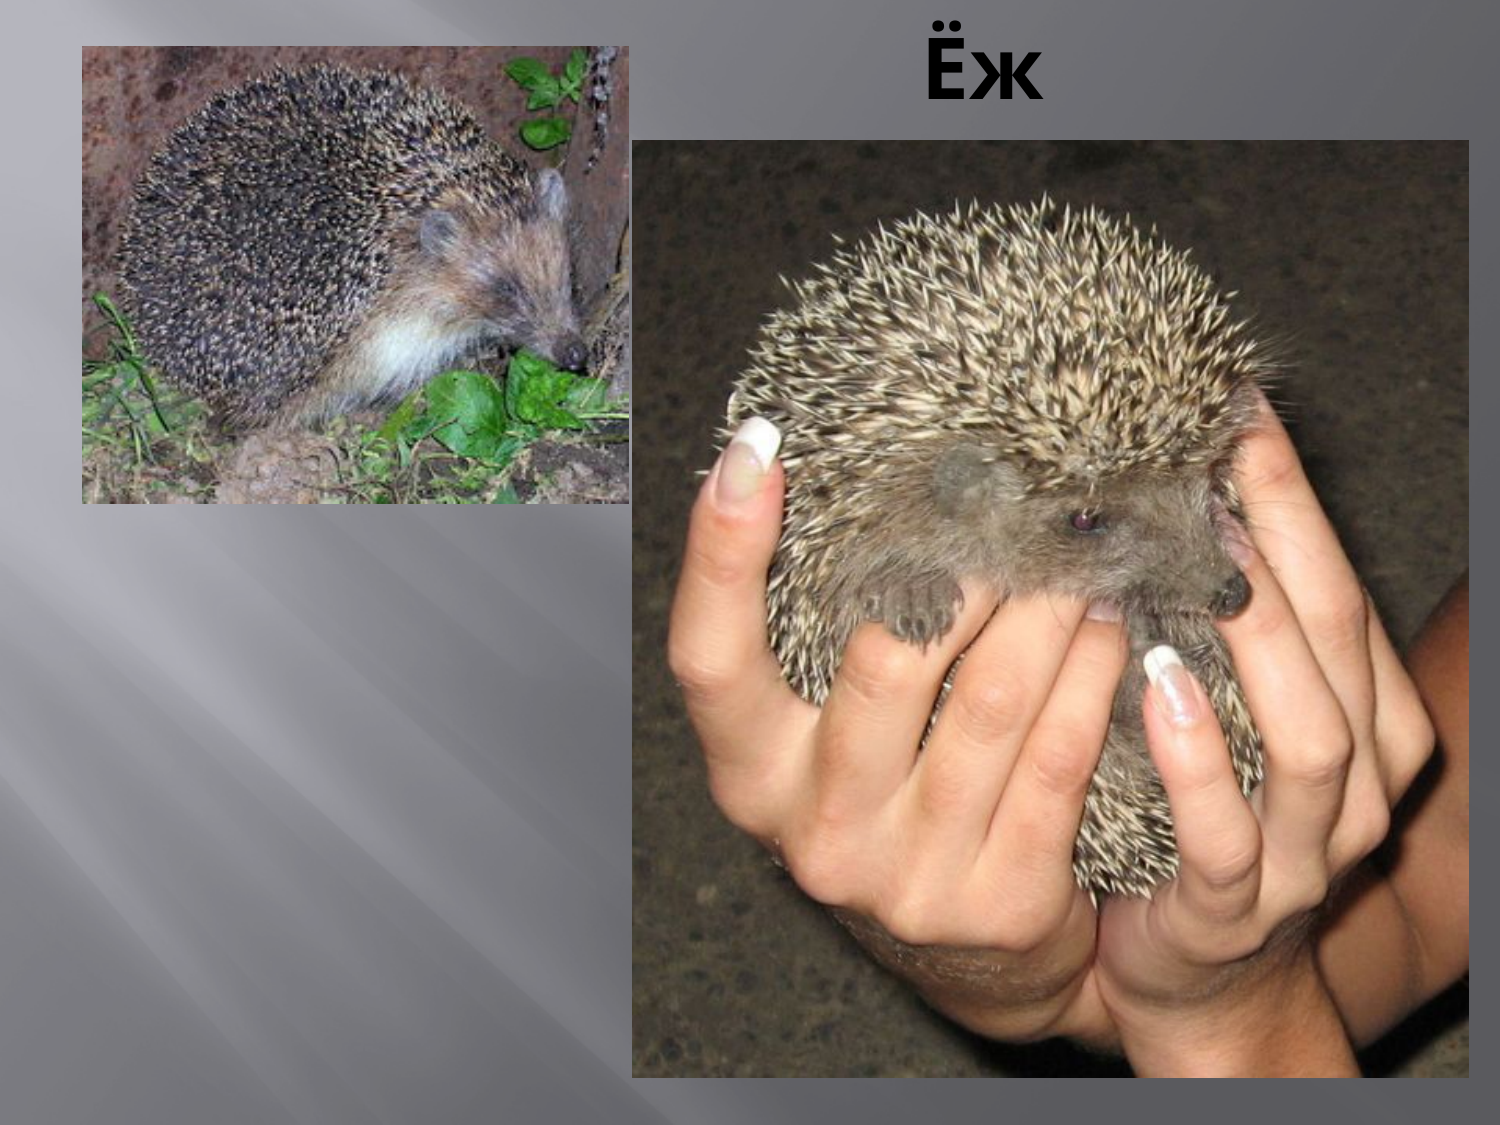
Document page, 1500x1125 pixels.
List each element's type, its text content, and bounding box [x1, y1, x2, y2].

title Ёж [562, 0, 1425, 131]
picture [81, 46, 629, 505]
picture [632, 140, 1469, 1079]
